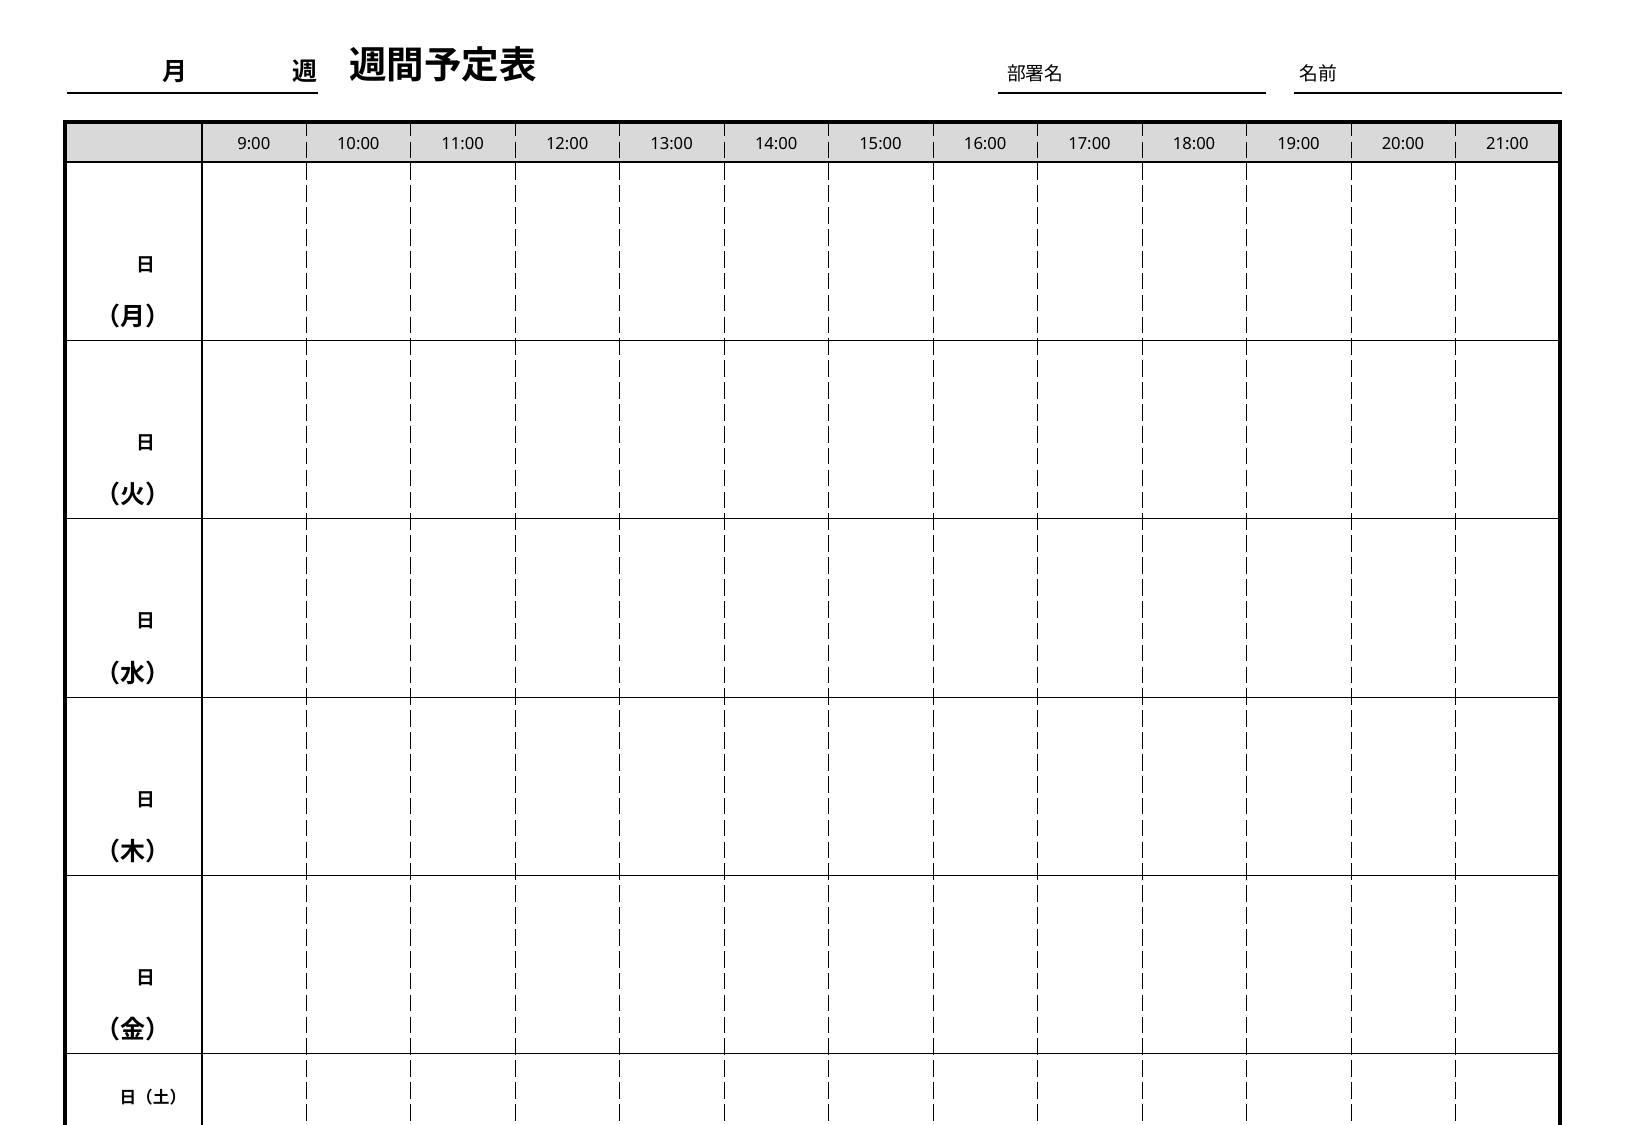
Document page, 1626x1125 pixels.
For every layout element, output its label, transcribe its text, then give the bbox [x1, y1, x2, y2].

table_cell [1246, 341, 1351, 518]
table_cell [411, 341, 515, 518]
table_header 21:00 [1455, 124, 1558, 161]
table_cell [1455, 163, 1558, 340]
table_cell [933, 876, 1037, 1053]
table_cell [1455, 876, 1558, 1053]
text_box 月 週 [147, 47, 333, 93]
table_cell 日 （火） [67, 341, 201, 518]
table_cell [1142, 698, 1246, 875]
table_cell [411, 1054, 515, 1125]
table_header [67, 124, 201, 161]
table_cell [619, 163, 724, 340]
table_cell 日 （月） [67, 163, 201, 340]
table_cell [411, 519, 515, 697]
table_cell [203, 163, 306, 340]
table_header 9:00 [203, 124, 306, 161]
table_cell [1246, 876, 1351, 1053]
table_cell [203, 698, 306, 875]
table_cell [411, 876, 515, 1053]
table_cell 日 （木） [67, 698, 201, 875]
table_cell [1351, 341, 1455, 518]
table_cell [411, 698, 515, 875]
text_box 名前 [1285, 54, 1353, 92]
table_cell [1037, 341, 1142, 518]
table_cell [515, 341, 619, 518]
table_cell 日 （水） [67, 519, 201, 697]
text_box 部署名 [992, 54, 1079, 92]
table_cell [1037, 1054, 1142, 1125]
table_cell [306, 698, 411, 875]
table_cell [1351, 1054, 1455, 1125]
table_cell [515, 519, 619, 697]
table_cell [306, 876, 411, 1053]
table_header 16:00 [933, 124, 1037, 161]
table_cell [1455, 698, 1558, 875]
table_cell [515, 876, 619, 1053]
table_cell [828, 698, 933, 875]
table_cell [1142, 1054, 1246, 1125]
table_cell [933, 163, 1037, 340]
table_cell [619, 698, 724, 875]
table_cell [933, 1054, 1037, 1125]
table_cell [1037, 519, 1142, 697]
table_header 11:00 [411, 124, 515, 161]
table_cell [515, 163, 619, 340]
text_box 週間予定表 [334, 33, 552, 94]
table_header 10:00 [306, 124, 411, 161]
table_cell [1142, 163, 1246, 340]
table_cell [724, 876, 828, 1053]
table_cell [828, 163, 933, 340]
table_header 12:00 [515, 124, 619, 161]
table_cell [1455, 1054, 1558, 1125]
table_cell [515, 1054, 619, 1125]
table_cell [306, 341, 411, 518]
table_header 13:00 [619, 124, 724, 161]
table_cell [1455, 519, 1558, 697]
table_cell [1351, 698, 1455, 875]
table_cell [1246, 698, 1351, 875]
table_cell [619, 876, 724, 1053]
table_cell [724, 698, 828, 875]
table_cell 日 （金） [67, 876, 201, 1053]
table_cell [1455, 341, 1558, 518]
table_cell [828, 341, 933, 518]
table_cell [306, 1054, 411, 1125]
table_cell [1142, 341, 1246, 518]
table_cell [828, 1054, 933, 1125]
table_cell [515, 698, 619, 875]
table_cell [1351, 163, 1455, 340]
table_cell [933, 341, 1037, 518]
table_cell [933, 698, 1037, 875]
table_cell [306, 163, 411, 340]
table_cell [411, 163, 515, 340]
table_header 19:00 [1246, 124, 1351, 161]
table_cell [203, 876, 306, 1053]
table_header 17:00 [1037, 124, 1142, 161]
table_cell [619, 1054, 724, 1125]
table_cell [619, 341, 724, 518]
table_cell [619, 519, 724, 697]
table_cell [203, 519, 306, 697]
table_cell [1246, 519, 1351, 697]
table_cell [933, 519, 1037, 697]
table_cell [724, 519, 828, 697]
table_header 18:00 [1142, 124, 1246, 161]
table_cell [828, 876, 933, 1053]
table_cell [203, 341, 306, 518]
table_header 14:00 [724, 124, 828, 161]
table_header 15:00 [828, 124, 933, 161]
table_cell [1037, 698, 1142, 875]
table_cell [1142, 519, 1246, 697]
table_cell [1351, 519, 1455, 697]
table_cell 日（土） [67, 1054, 201, 1125]
table_cell [1142, 876, 1246, 1053]
table_cell [724, 341, 828, 518]
table_header 20:00 [1351, 124, 1455, 161]
table_cell [203, 1054, 306, 1125]
table_cell [828, 519, 933, 697]
table_cell [1037, 163, 1142, 340]
table_cell [1037, 876, 1142, 1053]
table_cell [1246, 163, 1351, 340]
table_cell [306, 519, 411, 697]
table_cell [1246, 1054, 1351, 1125]
table_cell [1351, 876, 1455, 1053]
table_cell [724, 163, 828, 340]
table_cell [724, 1054, 828, 1125]
